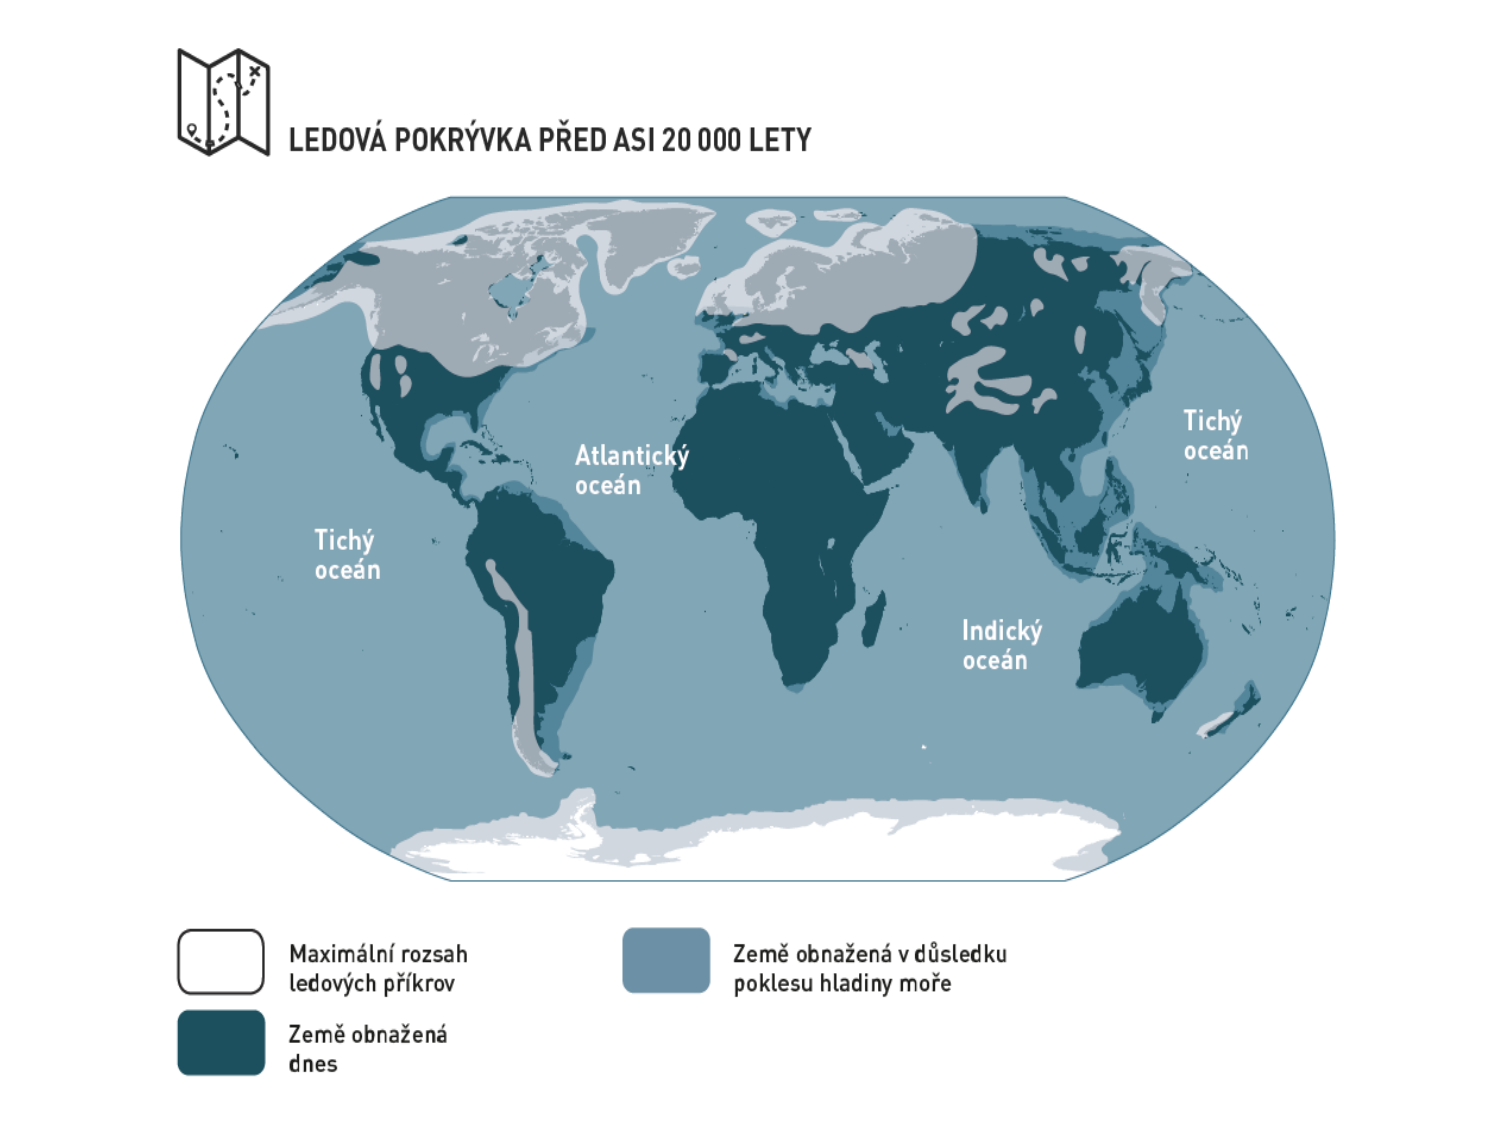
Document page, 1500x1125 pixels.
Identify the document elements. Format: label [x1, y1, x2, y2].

picture [127, 4, 1393, 1111]
